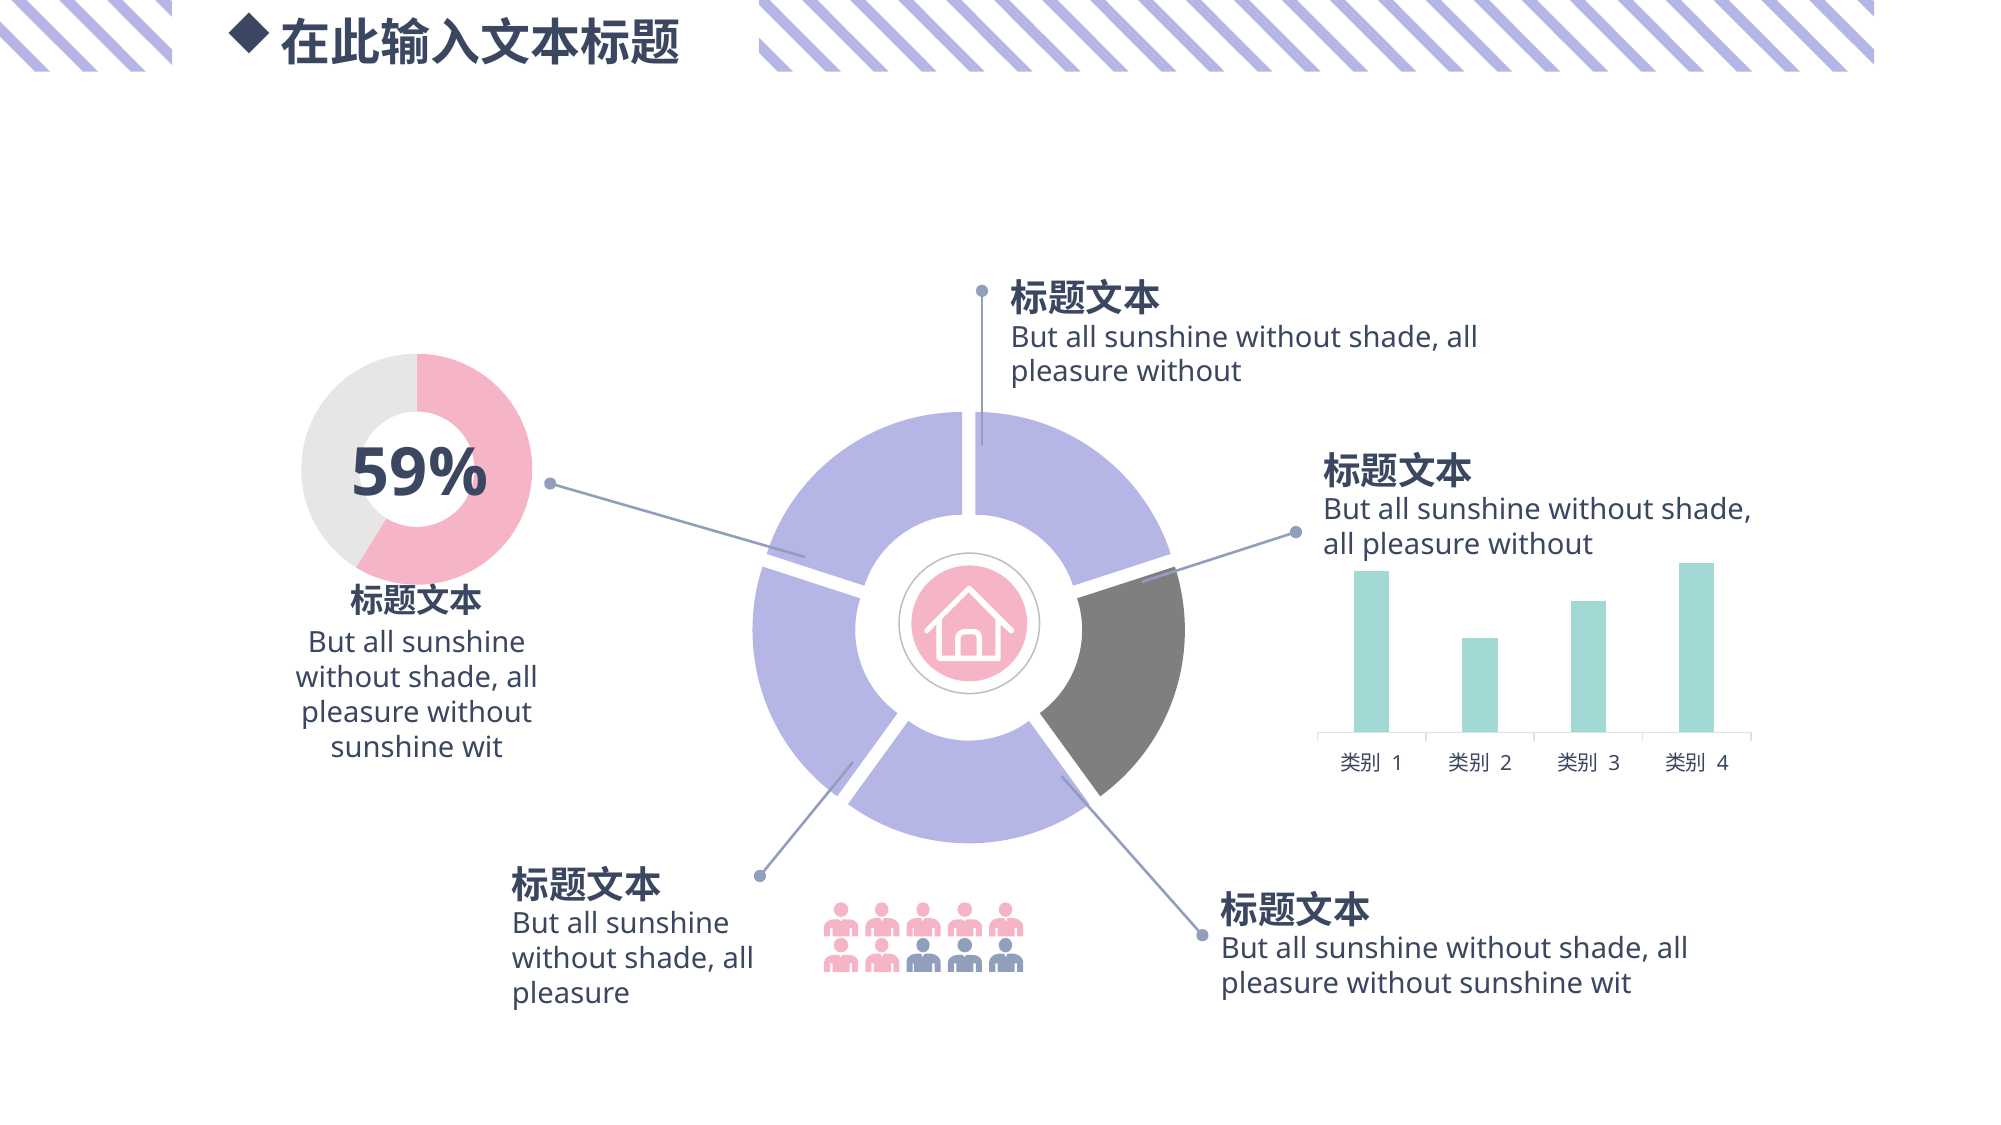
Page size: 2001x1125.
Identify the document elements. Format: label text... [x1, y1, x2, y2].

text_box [236, 348, 598, 738]
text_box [1141, 531, 1297, 582]
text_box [603, 483, 805, 558]
chart [620, 393, 1318, 859]
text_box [759, 761, 854, 852]
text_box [496, 853, 1024, 984]
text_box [995, 266, 1551, 397]
text_box 在此输入文本标题 [209, 2, 759, 78]
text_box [1205, 878, 1761, 1009]
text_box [1061, 775, 1203, 936]
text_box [1308, 439, 1784, 782]
